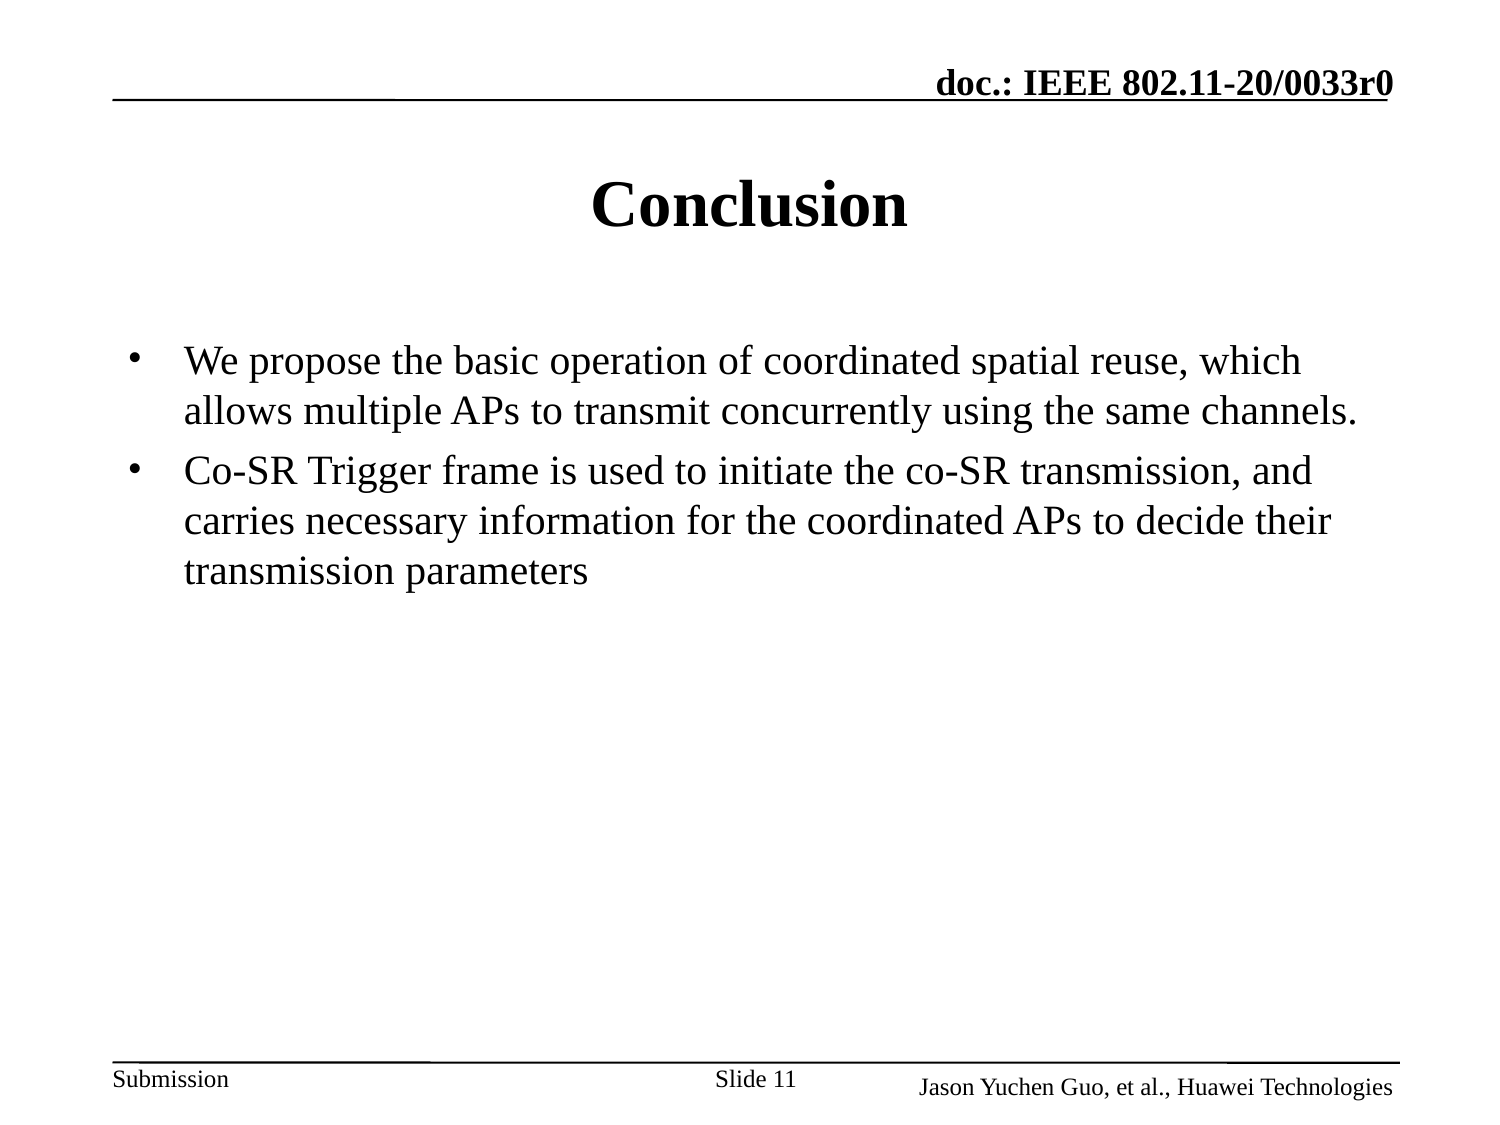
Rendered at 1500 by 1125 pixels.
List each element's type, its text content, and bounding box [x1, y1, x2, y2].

list We propose the basic operation of coordinated spatial reuse, which allows multiple APs to transmit concurrently using the same channels. Co-SR Trigger frame is used to initiate the co-SR transmission, and carries necessary information for the coordinated APs to decide their transmission parameters [112, 324, 1388, 1000]
title Conclusion [112, 112, 1388, 288]
slide_number Slide 11 [712, 1061, 800, 1123]
